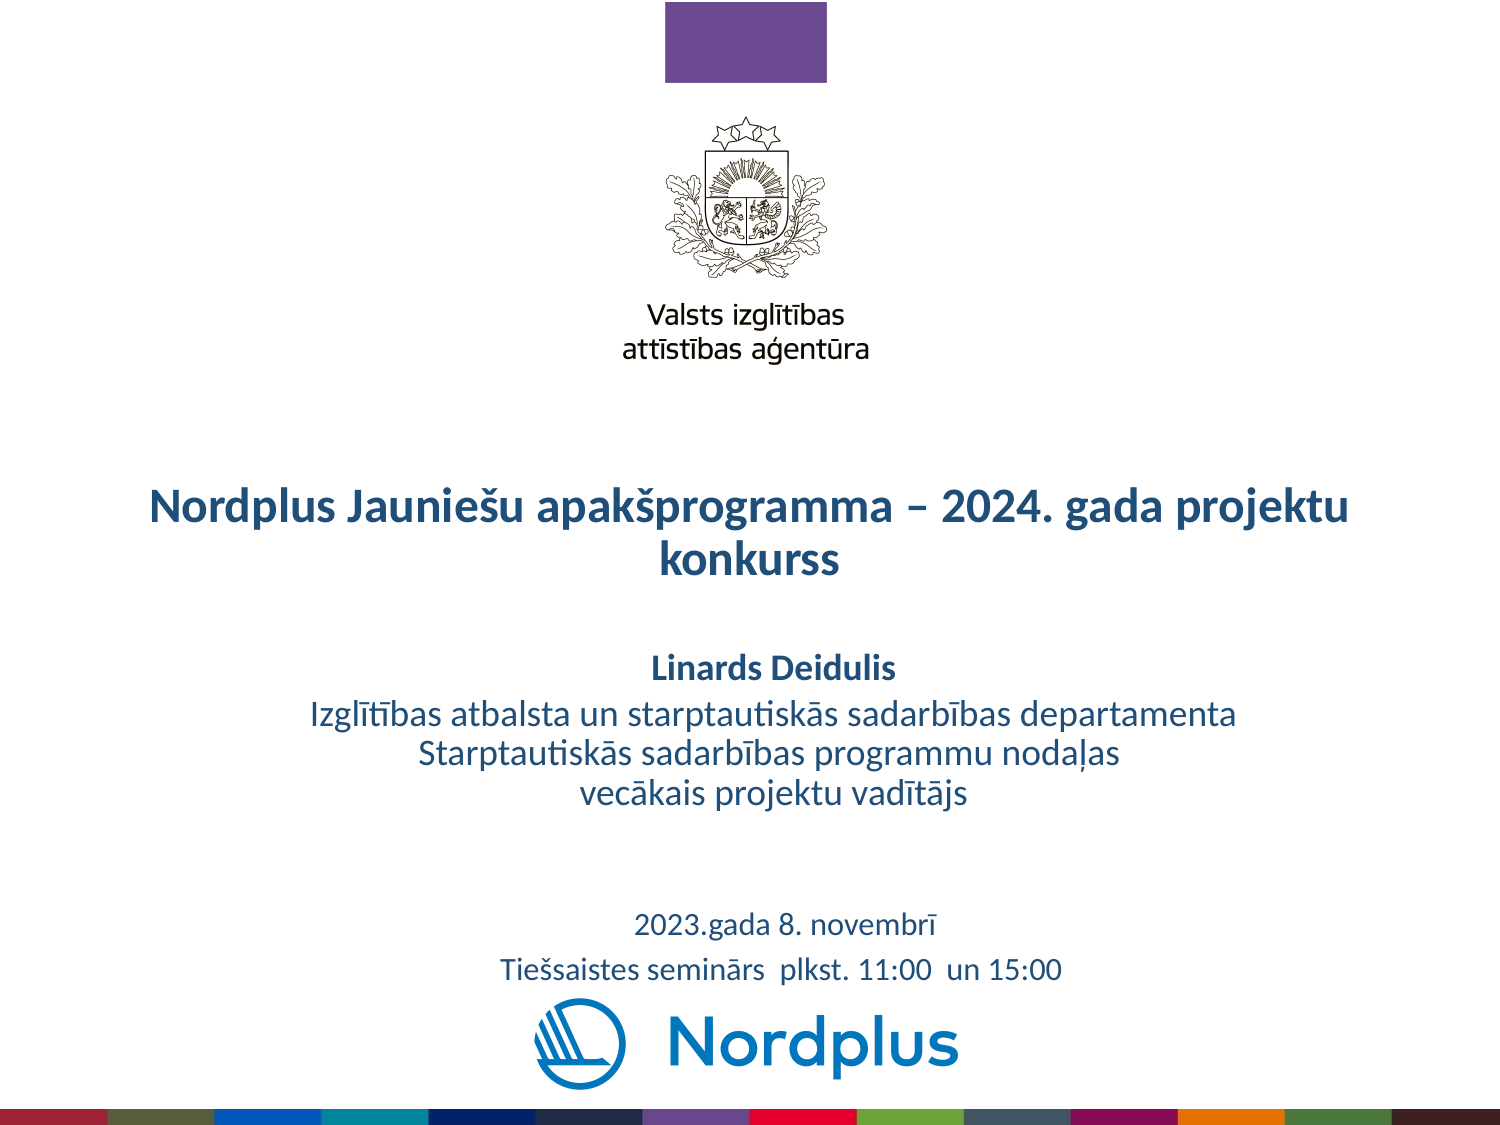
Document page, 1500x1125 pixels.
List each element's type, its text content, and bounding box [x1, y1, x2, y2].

title Nordplus Jauniešu apakšprogramma – 2024. gada projektu konkurss [94, 471, 1405, 594]
text_box 2023.gada 8. novembrī Tiešsaistes seminārs plkst. 11:00 un 15:00 [318, 894, 1252, 995]
text_box Linards Deidulis Izglītības atbalsta un starptautiskās sadarbības departamenta Starptautiskās sadarbības programmu nodaļas vecākais projektu vadītājs [154, 641, 1394, 821]
picture [0, 0, 1500, 1125]
